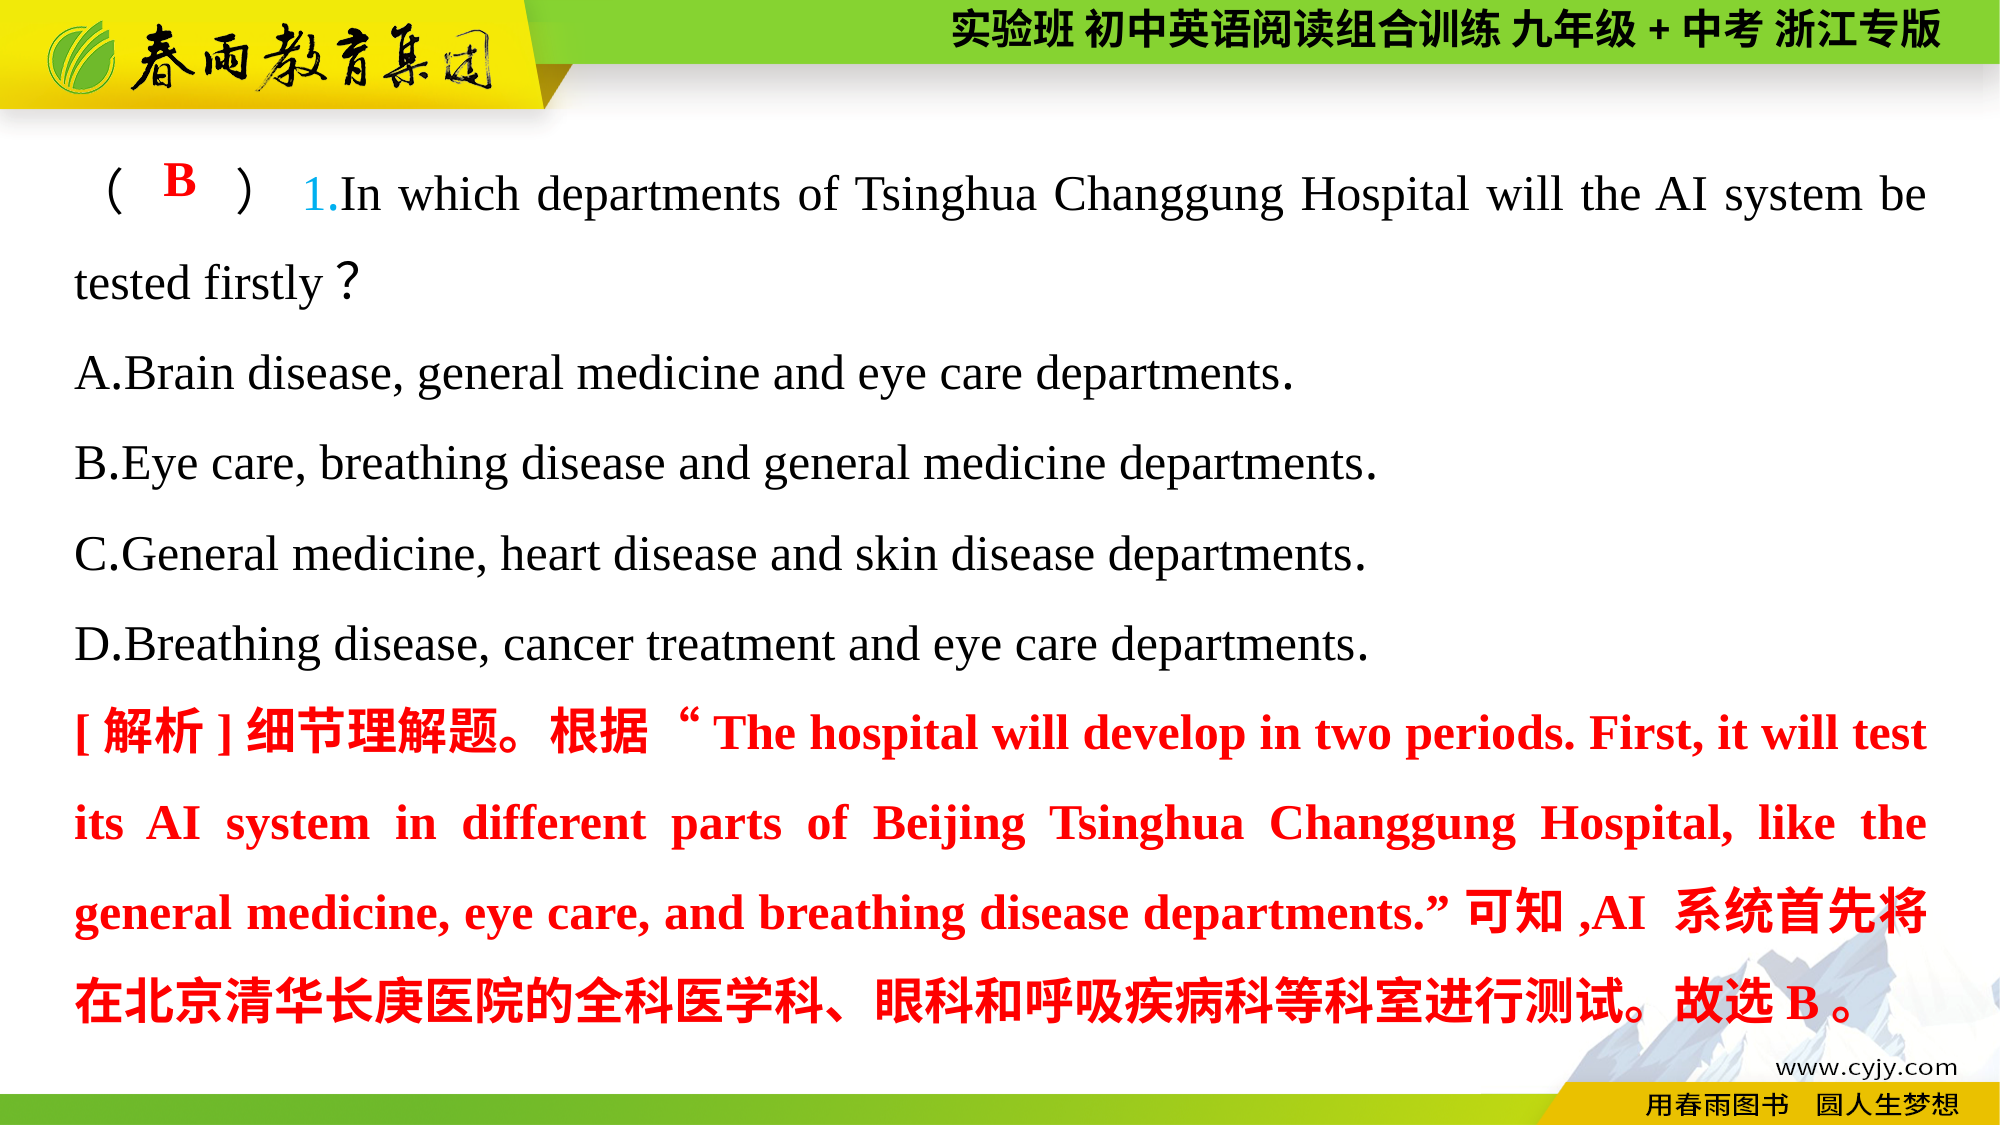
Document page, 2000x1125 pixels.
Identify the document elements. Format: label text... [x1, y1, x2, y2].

text_box B [148, 139, 212, 215]
text_box [解析]细节理解题。根据“The hospital will develop in two periods. First, it will test its AI system in different parts of Beijing Tsinghua Changgung Hospital, like the general medicine, eye care, and breathing disease departments.”可知,AI 系统首先将在北京清华长庚医院的全科医学科、眼科和呼吸疾病科等科室进行测试。故选B。 [59, 661, 1944, 1037]
picture [0, 0, 2000, 1125]
list （ ）1.In which departments of Tsinghua Changgung Hospital will the AI system be tested firstly？ A.Brain disease, general medicine and eye care departments. B.Eye care, breathing disease and general medicine departments. C.General medicine, heart disease and skin disease departments. D.Breathing disease, cancer treatment and eye care departments. [59, 122, 1944, 661]
